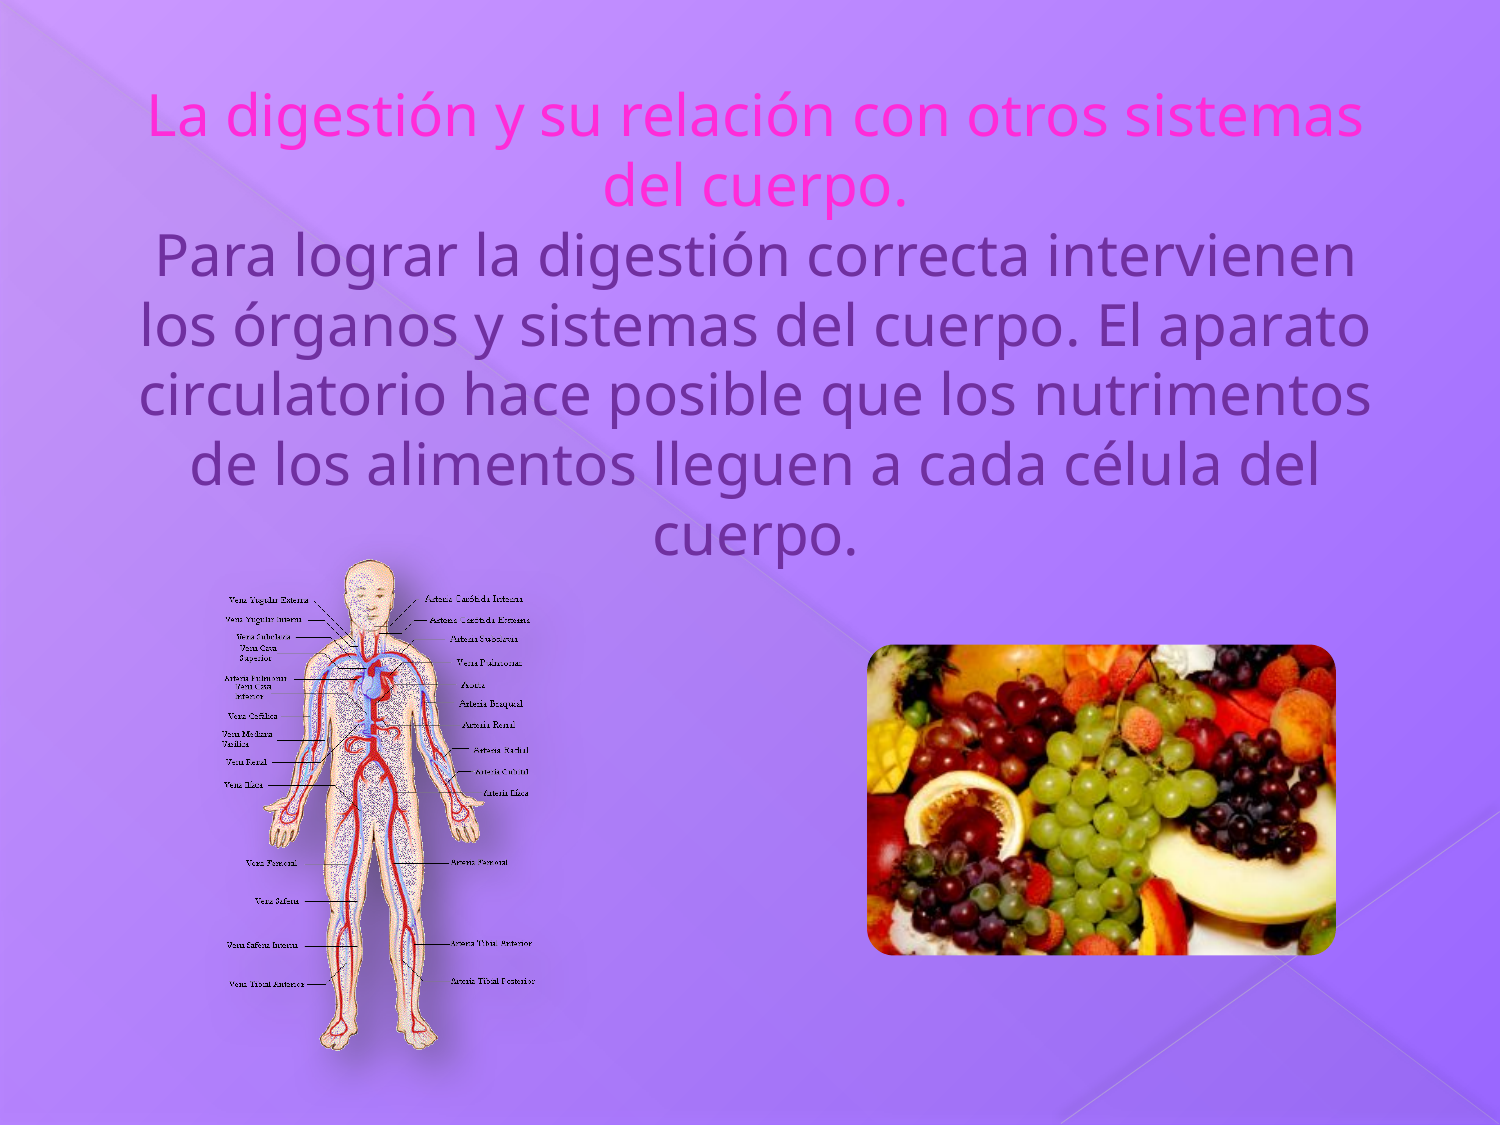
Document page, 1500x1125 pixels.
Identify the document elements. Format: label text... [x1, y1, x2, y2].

picture [210, 550, 537, 1062]
picture [866, 644, 1337, 956]
text_box La digestión y su relación con otros sistemas del cuerpo. Para lograr la digestión correcta intervienen los órganos y sistemas del cuerpo. El aparato circulatorio hace posible que los nutrimentos de los alimentos lleguen a cada célula del cuerpo. [93, 70, 1418, 1065]
